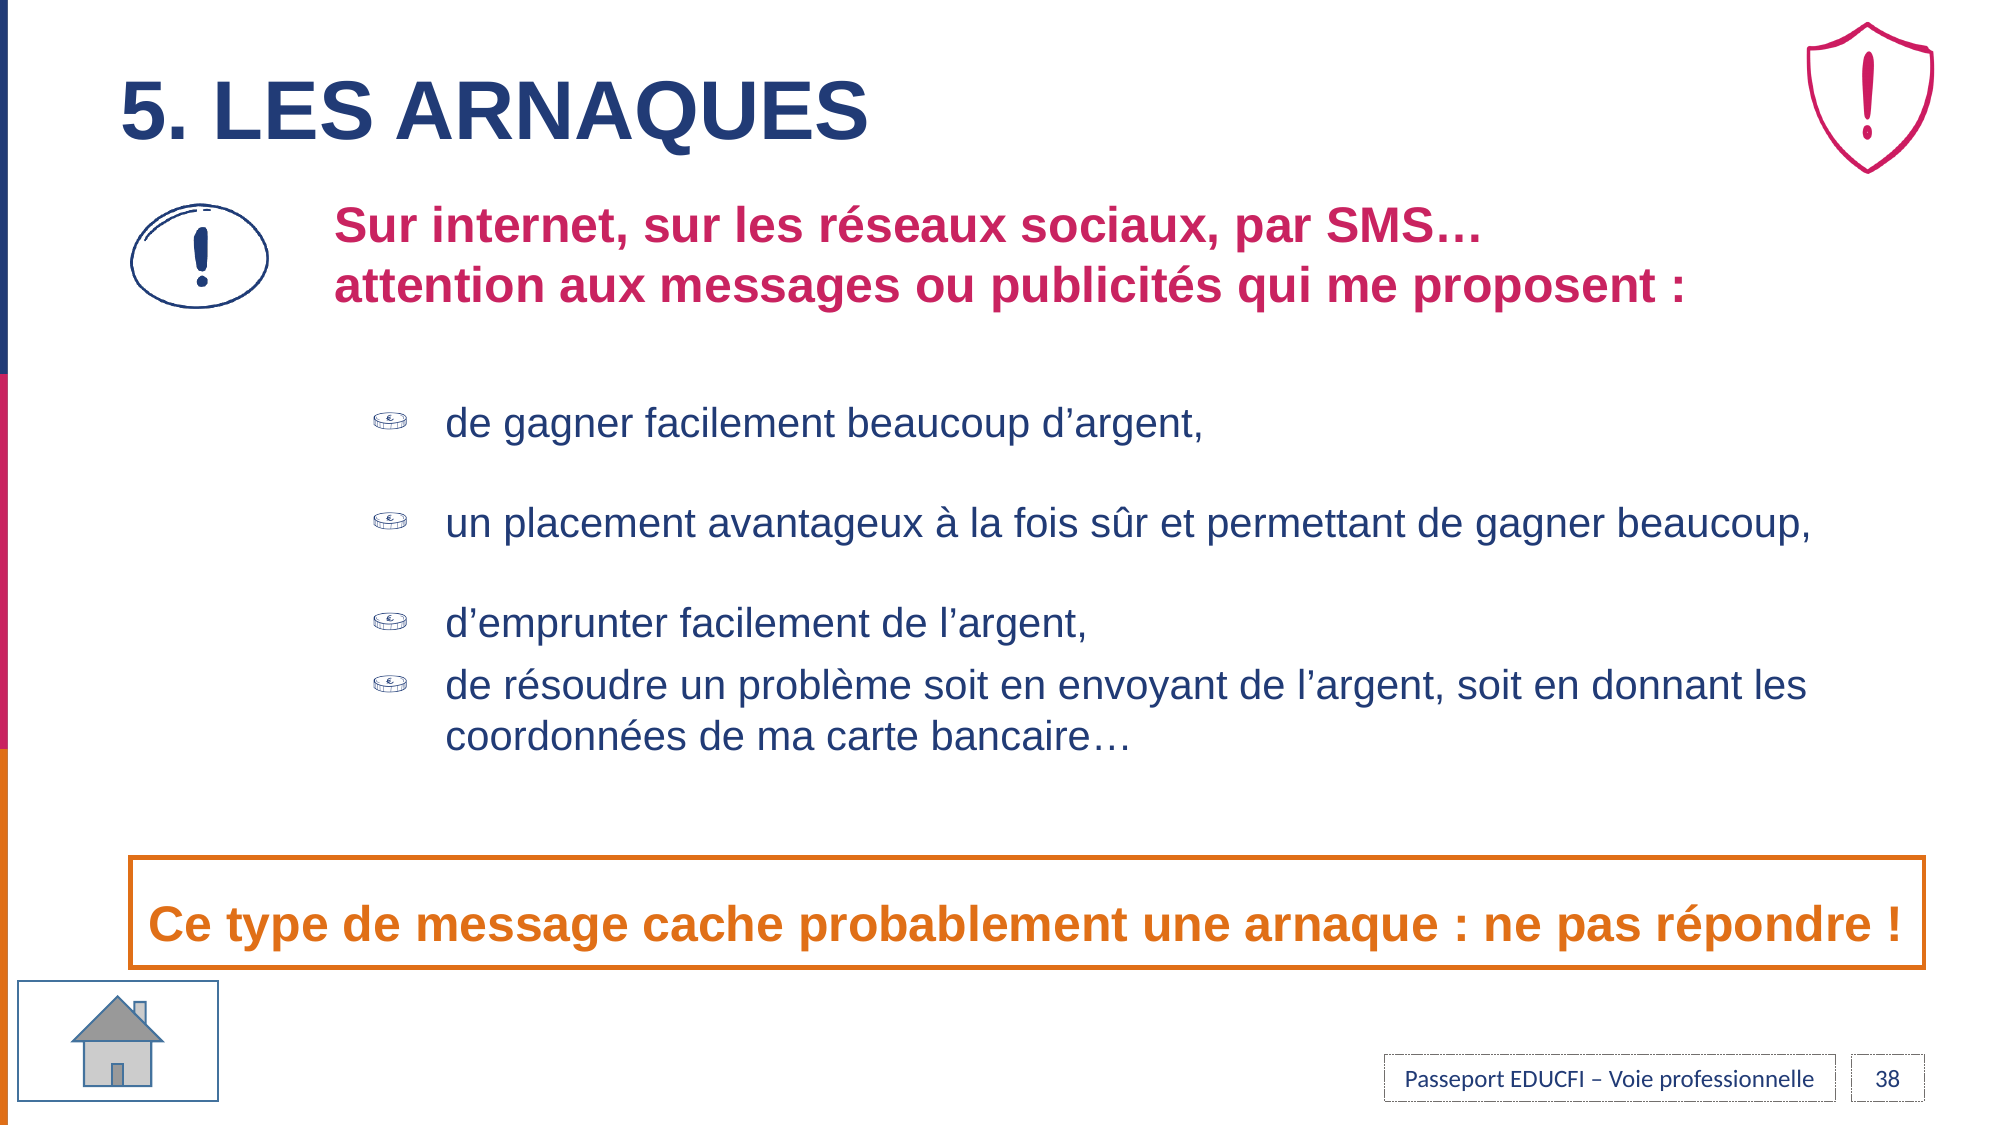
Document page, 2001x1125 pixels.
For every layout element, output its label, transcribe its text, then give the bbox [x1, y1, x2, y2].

footer Passeport EDUCFI – Voie professionnelle [1384, 1054, 1836, 1102]
title 5. LES ARNAQUES [105, 59, 1895, 263]
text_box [130, 184, 1802, 321]
text_box de gagner facilement beaucoup d’argent, un placement avantageux à la fois sûr et permettant de gagner beaucoup, d’emprunter facilement de l’argent, de résoudre un problème soit en envoyant de l’argent, soit en donnant les coordonnées de ma carte bancaire… [363, 363, 1852, 766]
picture [370, 502, 408, 539]
text_box Ce type de message cache probablement une arnaque : ne pas répondre ! [130, 854, 1923, 959]
picture [0, 0, 8, 1125]
picture [370, 402, 408, 439]
picture [1796, 13, 1945, 181]
picture [370, 602, 408, 640]
text_box [129, 857, 1925, 968]
text_box [17, 980, 219, 1102]
picture [370, 665, 408, 702]
slide_number 38 [1851, 1054, 1925, 1102]
